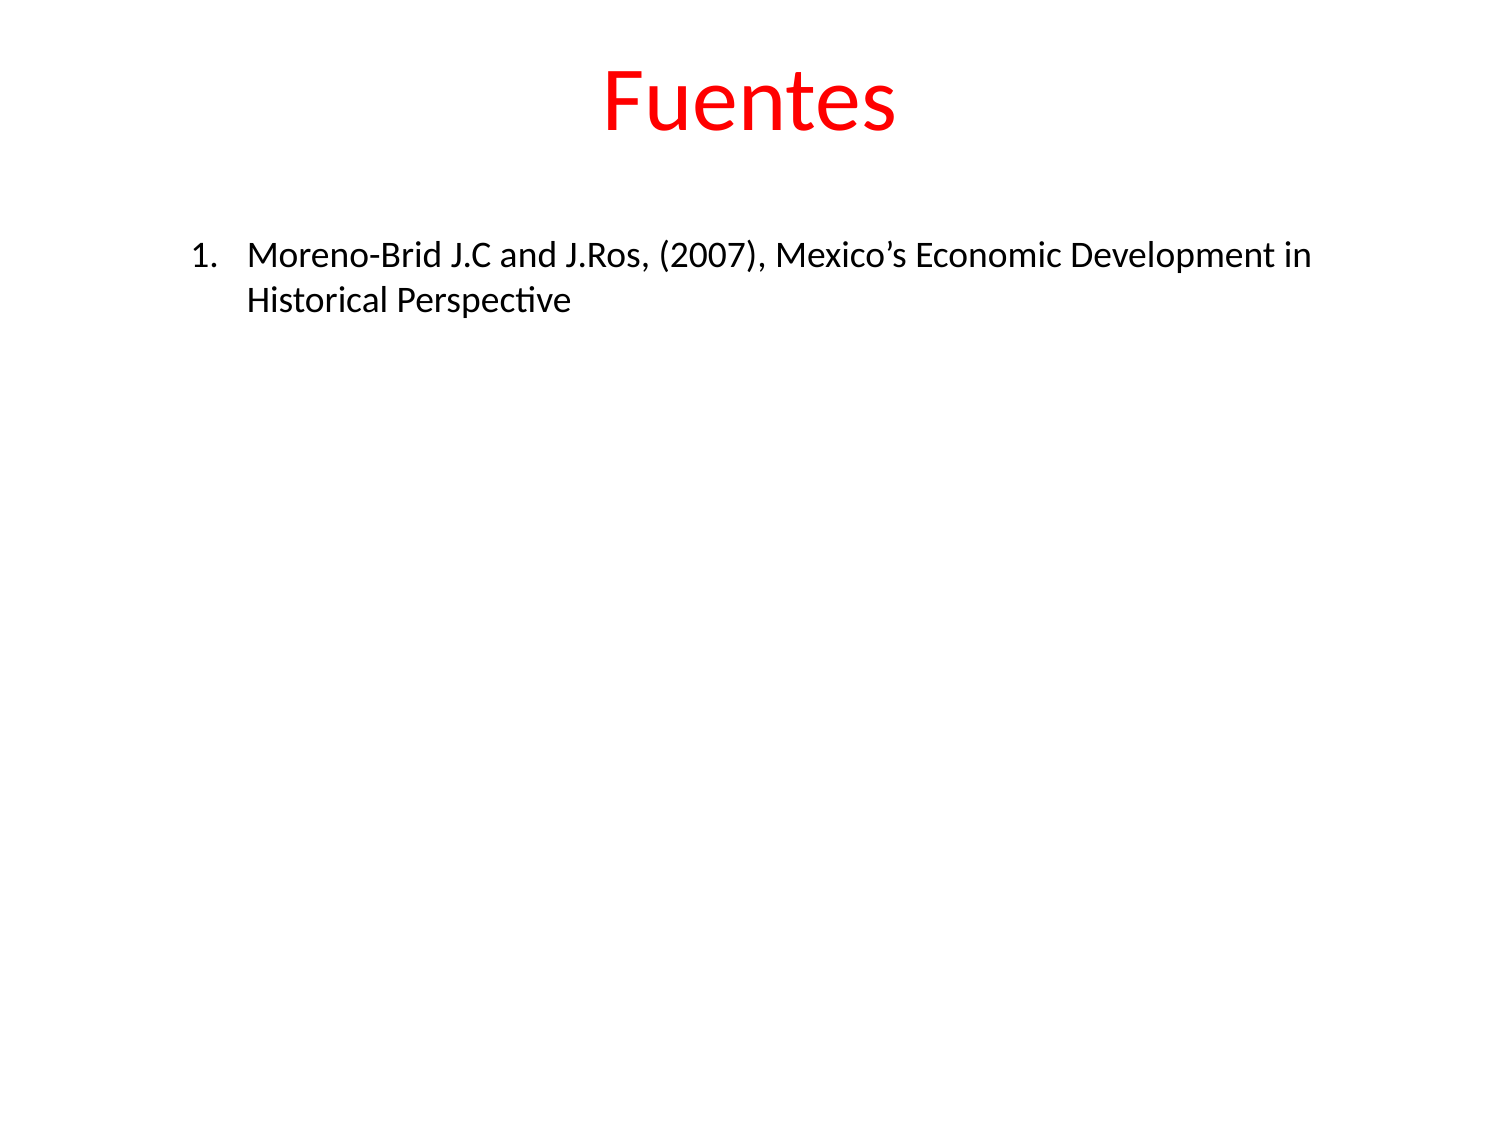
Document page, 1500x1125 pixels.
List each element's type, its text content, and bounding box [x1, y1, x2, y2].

title Fuentes [75, 0, 1425, 188]
text_box Moreno-Brid J.C and J.Ros, (2007), Mexico’s Economic Development in Historical Perspective [175, 222, 1442, 328]
